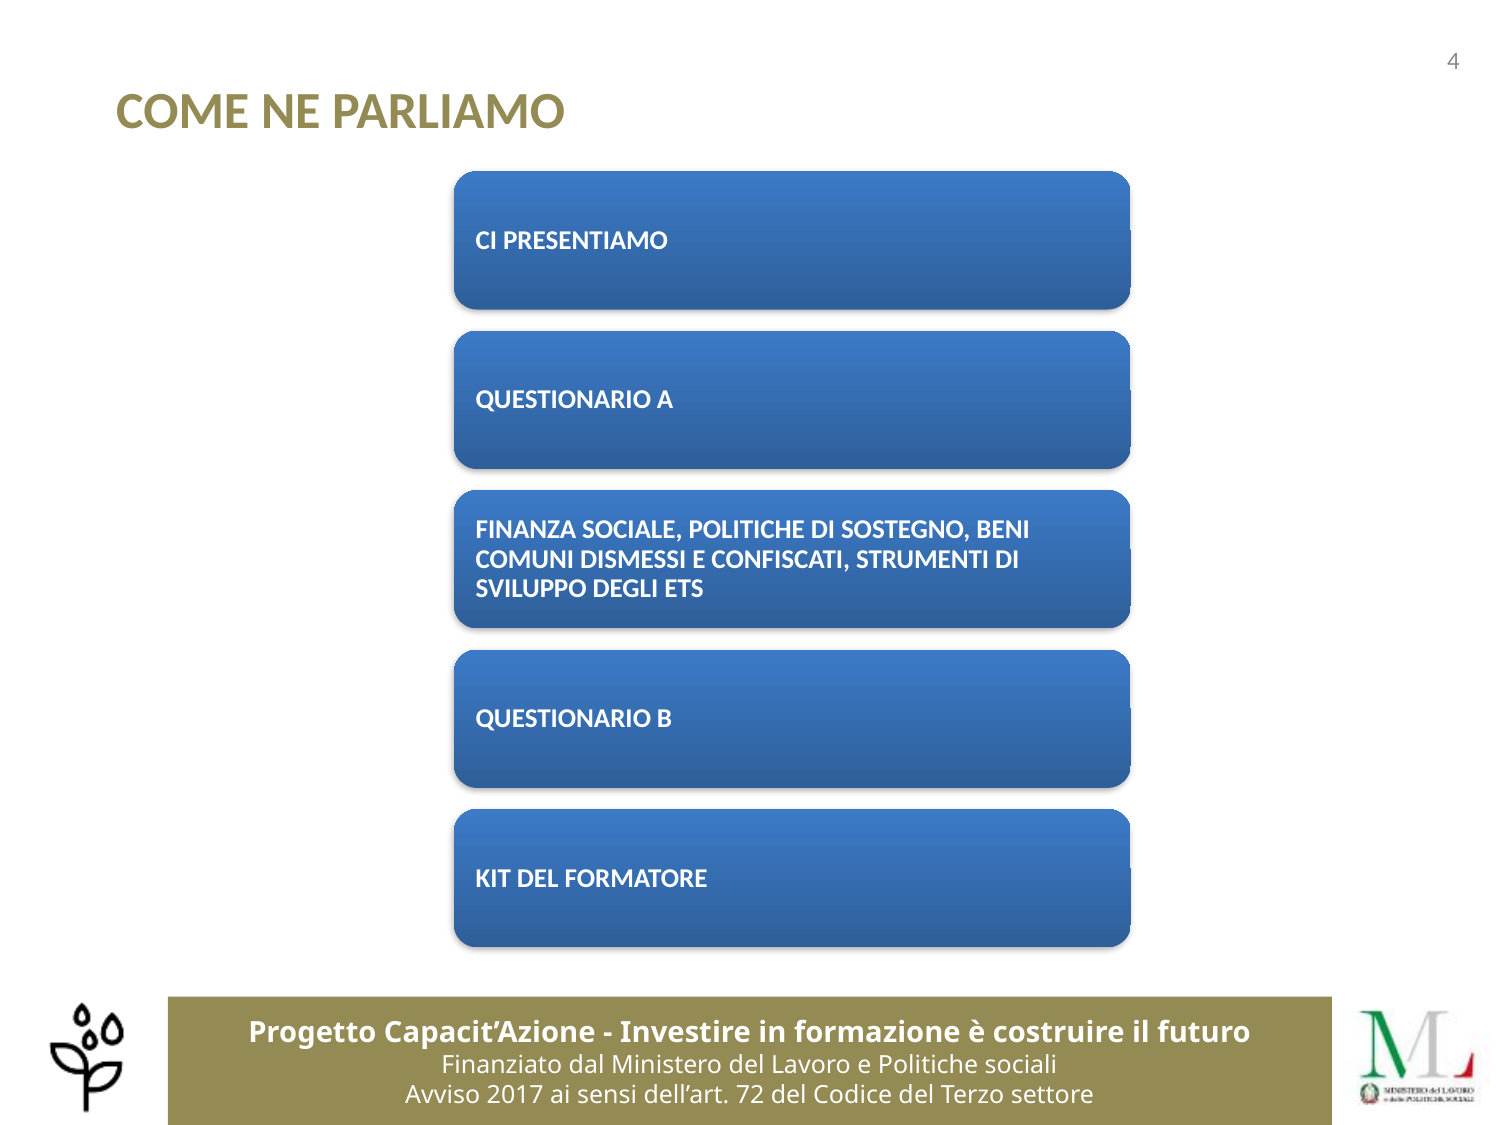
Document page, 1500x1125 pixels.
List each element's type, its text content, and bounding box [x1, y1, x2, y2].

text_box COME NE PARLIAMO [39, 69, 642, 159]
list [453, 167, 1131, 952]
text_box Progetto Capacit’Azione - Investire in formazione è costruire il futuro Finanziato dal Ministero del Lavoro e Politiche sociali Avviso 2017 ai sensi dell’art. 72 del Codice del Terzo settore [166, 994, 1334, 1125]
slide_number 4 [1124, 29, 1475, 90]
picture [1345, 1009, 1491, 1106]
picture [47, 1002, 129, 1113]
